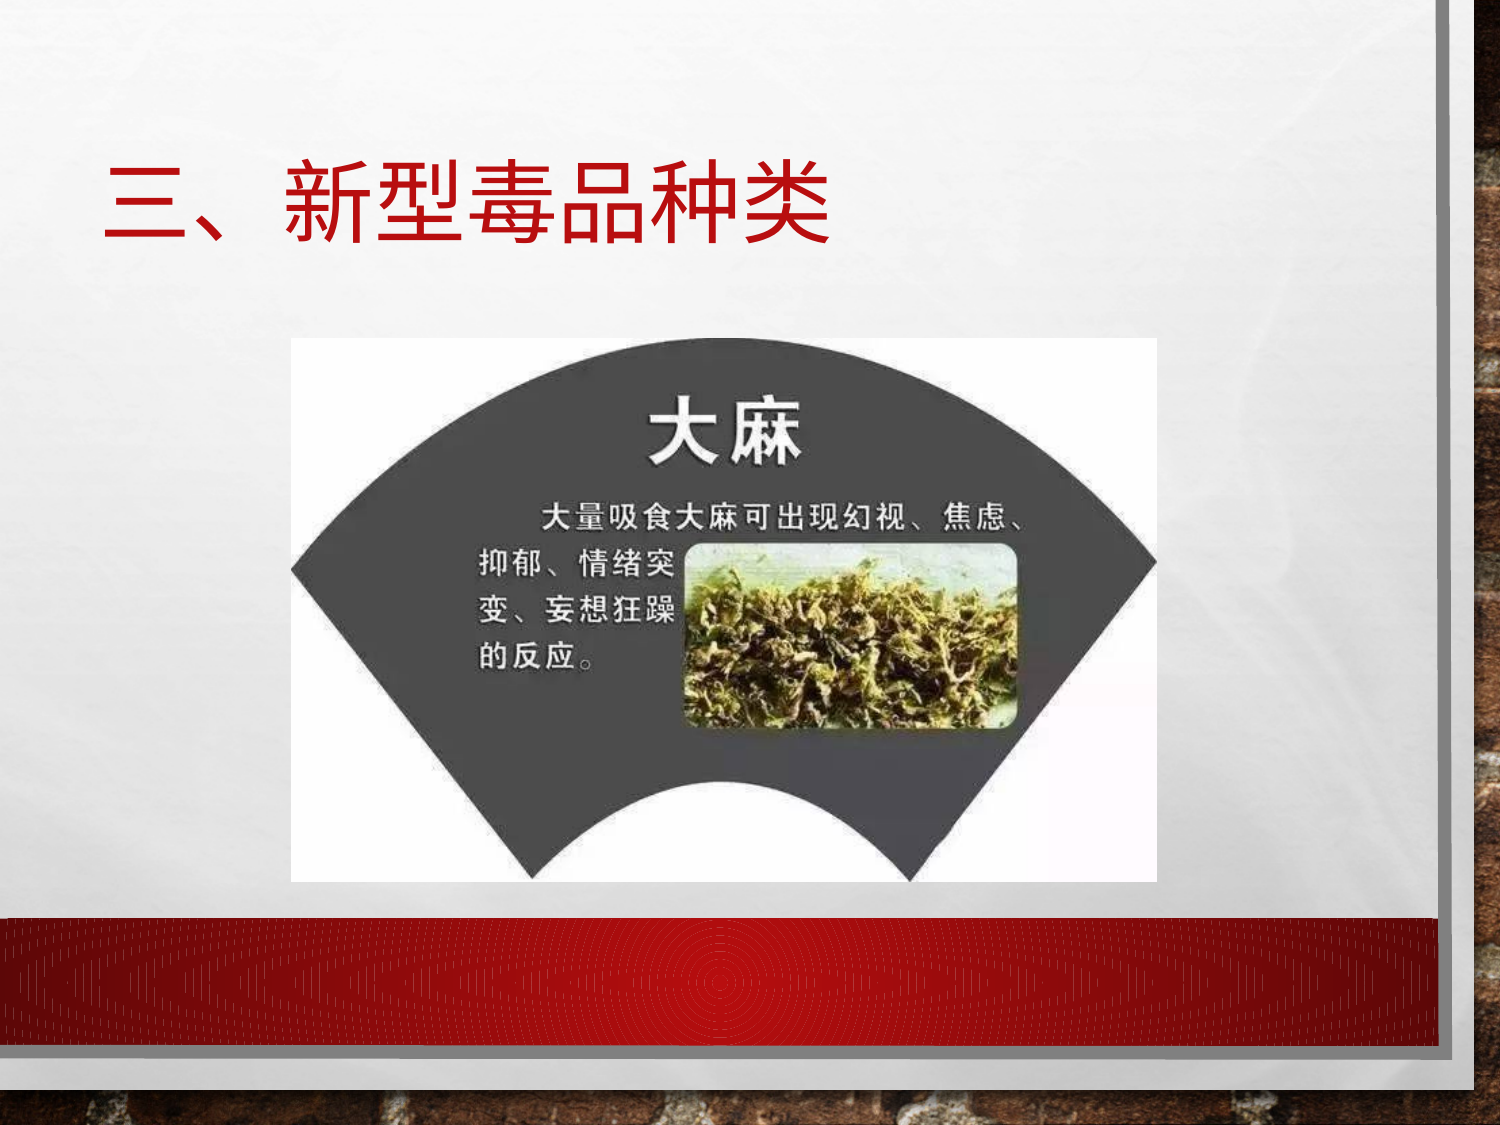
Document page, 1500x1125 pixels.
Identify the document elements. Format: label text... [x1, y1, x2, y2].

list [291, 338, 1157, 883]
picture [0, 0, 1500, 1125]
title 三、新型毒品种类 [84, 112, 1364, 302]
